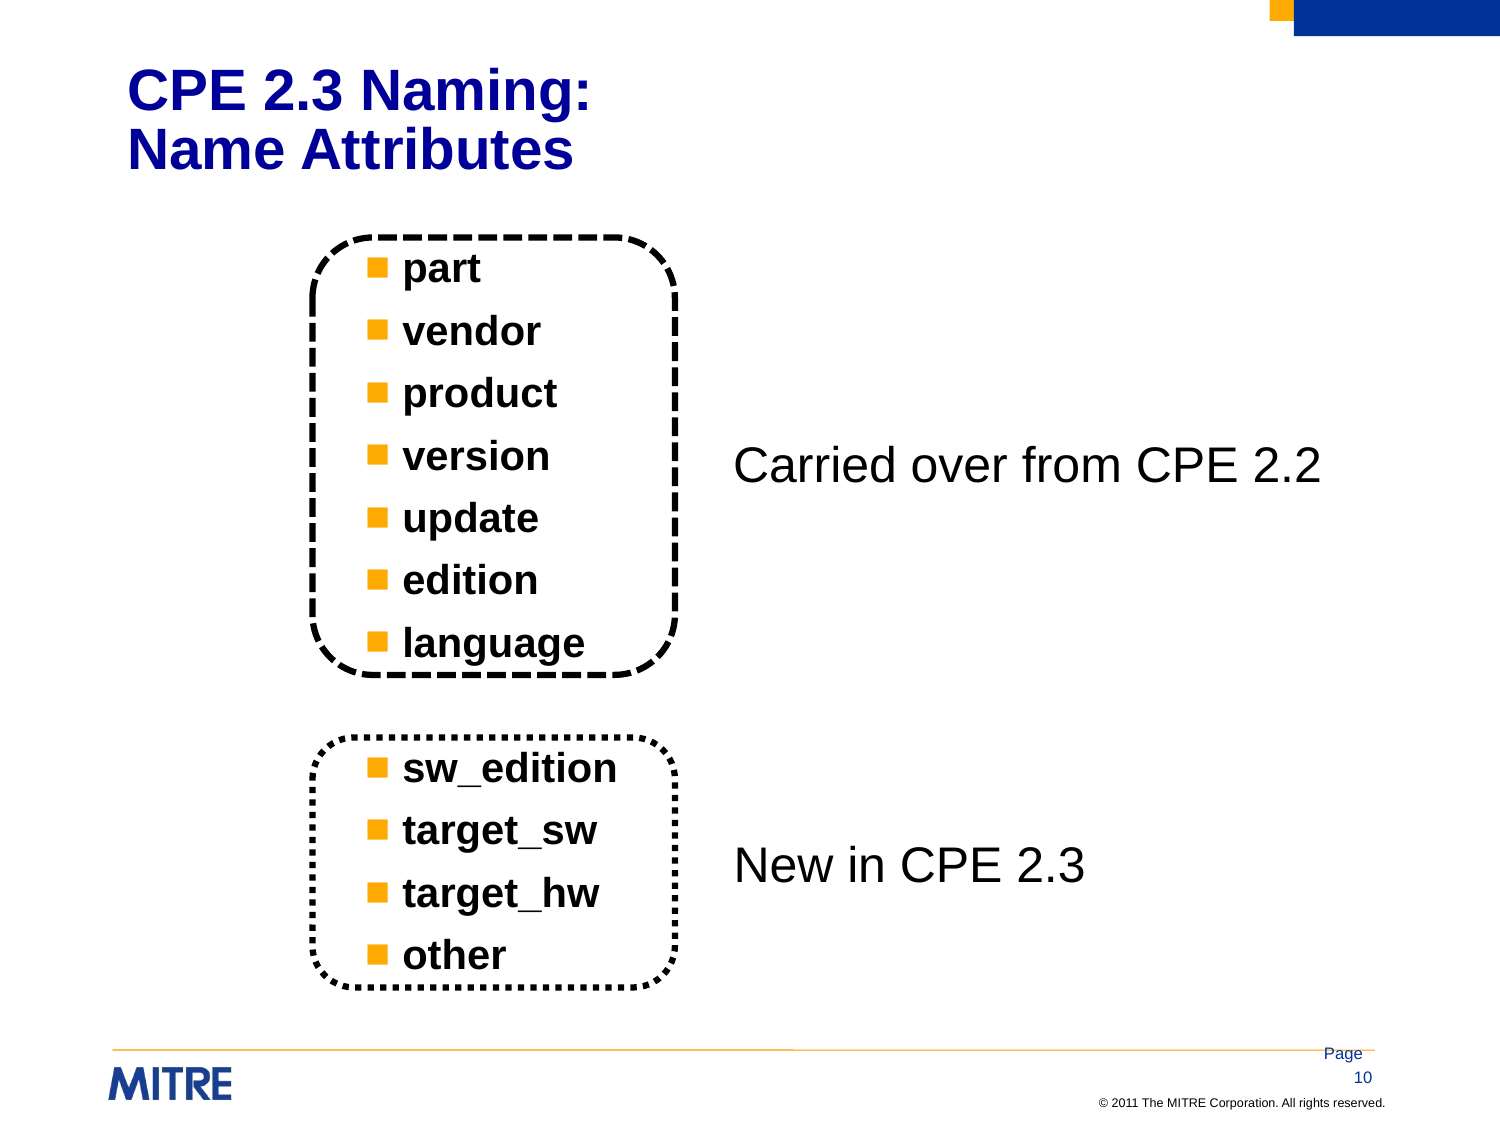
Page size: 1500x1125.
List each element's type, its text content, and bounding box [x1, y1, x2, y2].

text_box New in CPE 2.3 [718, 824, 1101, 900]
text_box [312, 737, 349, 988]
text_box [312, 242, 349, 671]
text_box Carried over from CPE 2.2 [718, 424, 1338, 500]
picture [103, 1064, 236, 1106]
slide_number Page 10 [1299, 1049, 1388, 1076]
title CPE 2.3 Naming: Name Attributes [112, 45, 1375, 200]
list part vendor product version update edition language sw_edition target_sw target_hw other [349, 237, 701, 1040]
